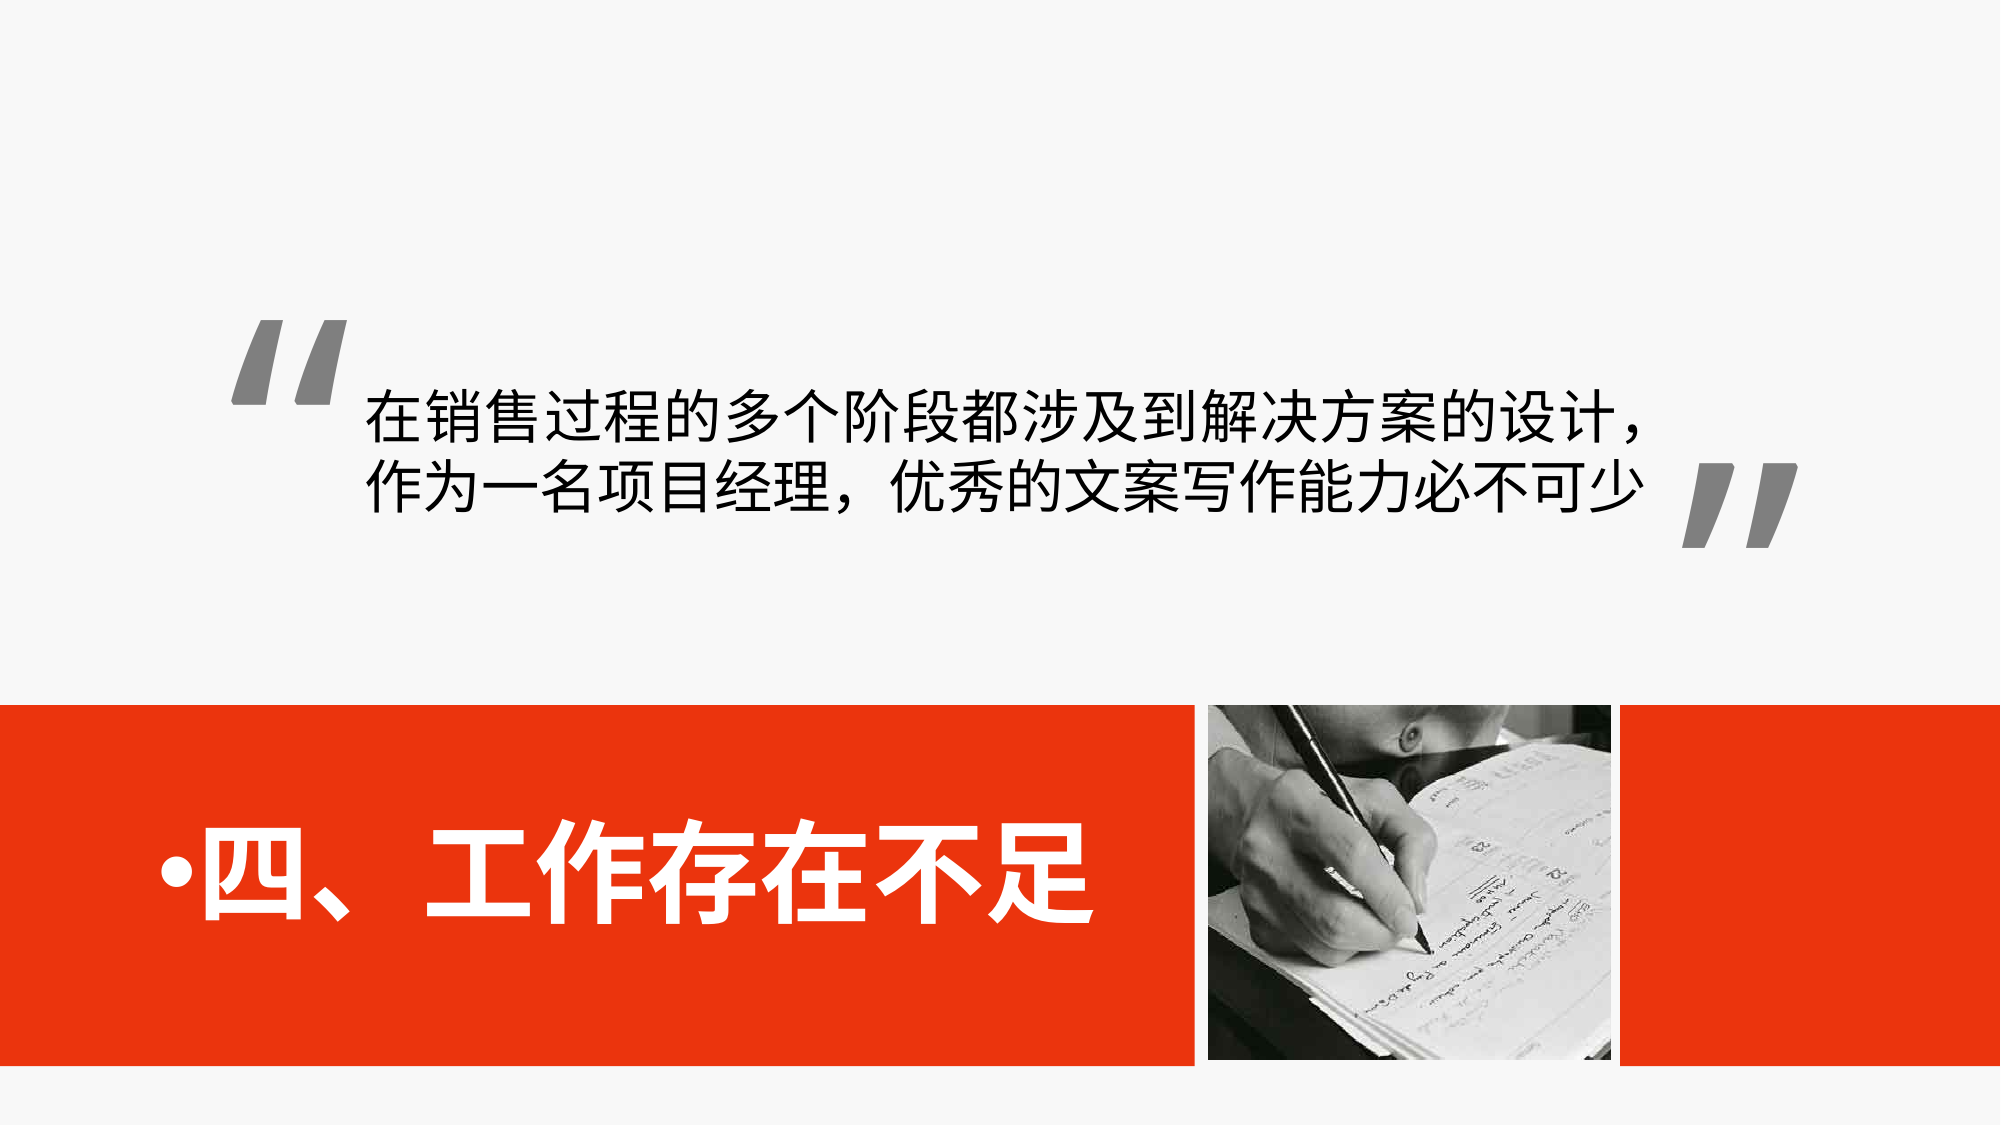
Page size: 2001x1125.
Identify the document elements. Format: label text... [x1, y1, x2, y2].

text_box [0, 704, 1196, 1067]
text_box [212, 213, 1818, 655]
text_box [1619, 704, 2000, 1067]
picture [0, 0, 2001, 1125]
text_box 四、工作存在不足 [143, 809, 1113, 947]
